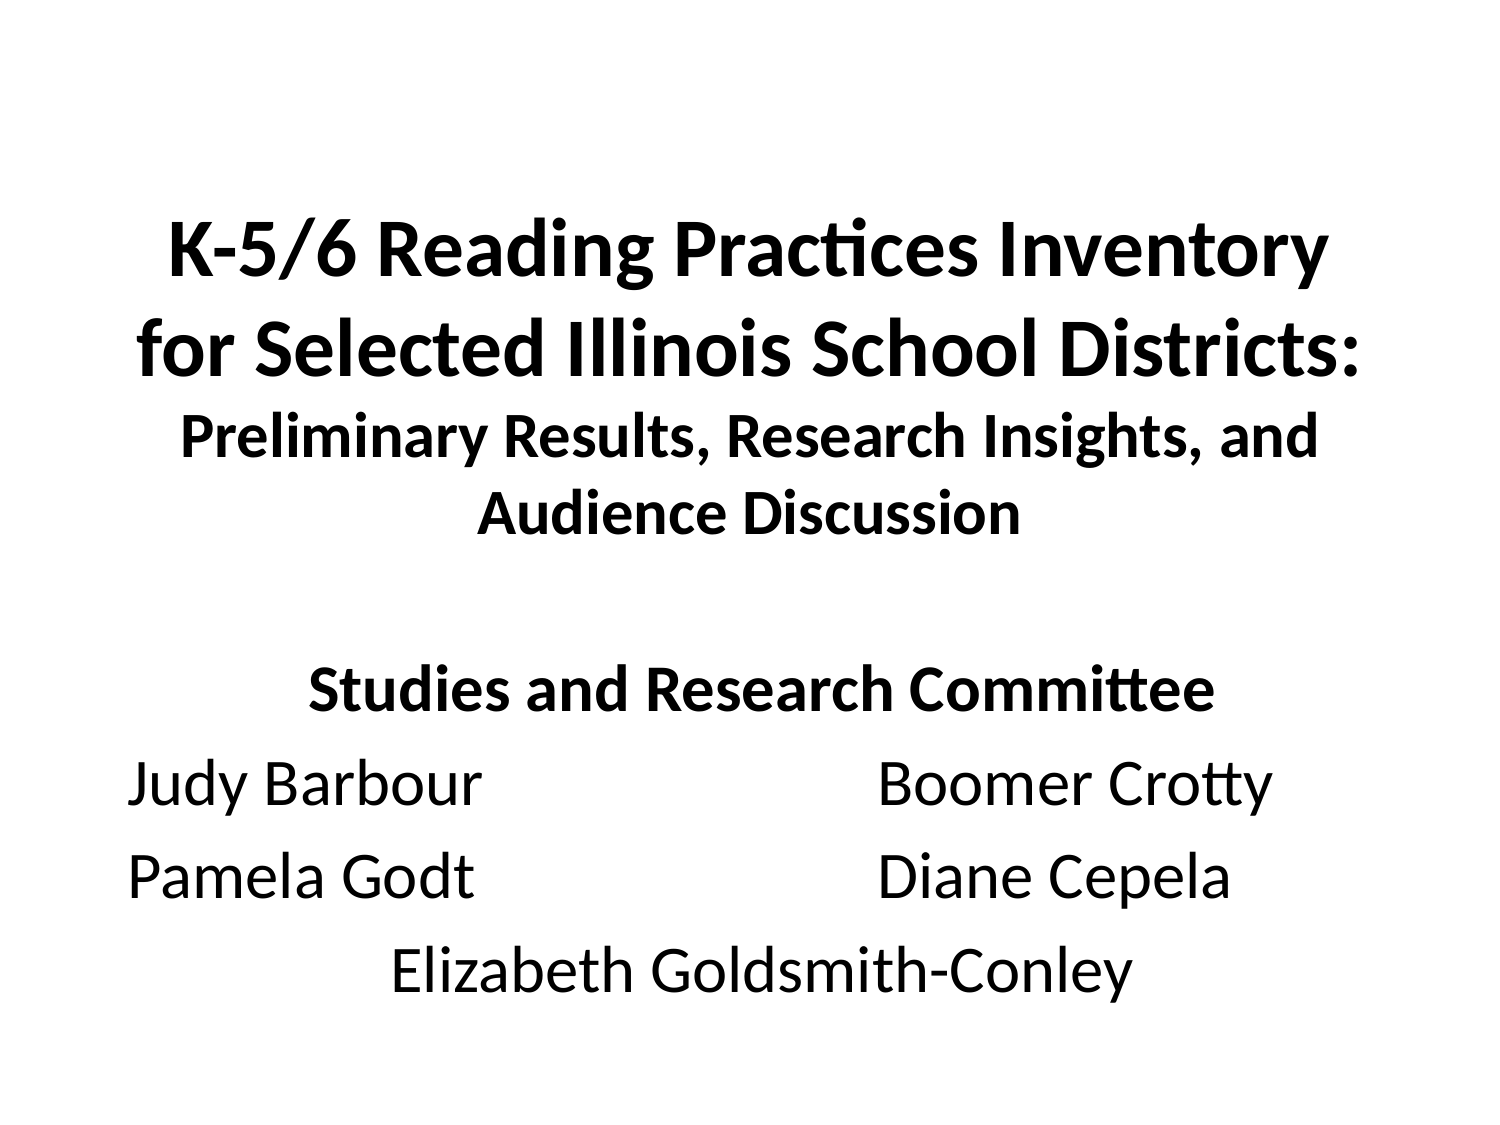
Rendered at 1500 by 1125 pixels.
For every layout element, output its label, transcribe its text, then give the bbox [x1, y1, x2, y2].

subtitle Studies and Research Committee Judy Barbour Boomer Crotty Pamela Godt Diane Cepela Elizabeth Goldsmith-Conley [112, 637, 1413, 1063]
title K-5/6 Reading Practices Inventory for Selected Illinois School Districts: Preliminary Results, Research Insights, and Audience Discussion [112, 149, 1388, 591]
